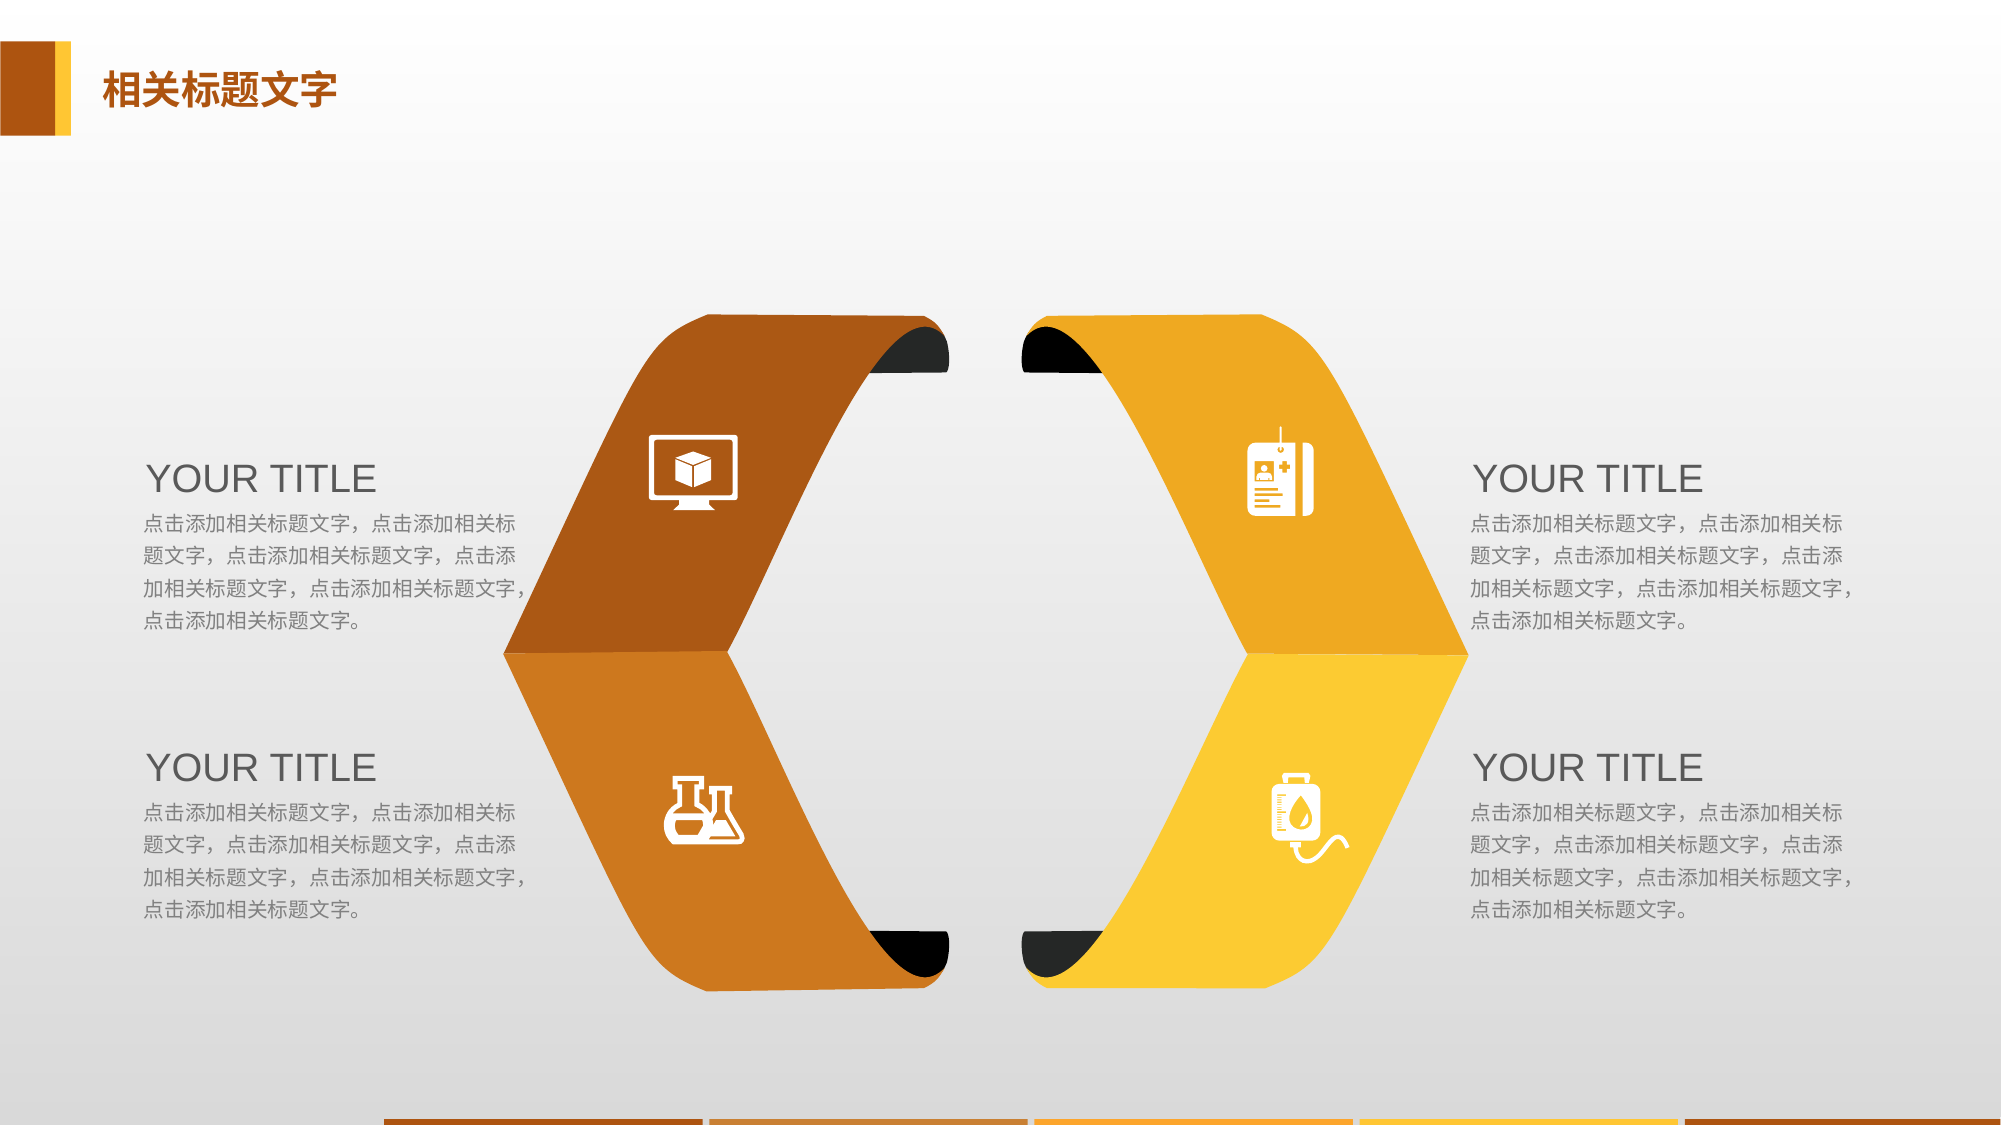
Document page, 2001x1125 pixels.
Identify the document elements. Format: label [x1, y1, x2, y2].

text_box [0, 41, 2001, 1125]
